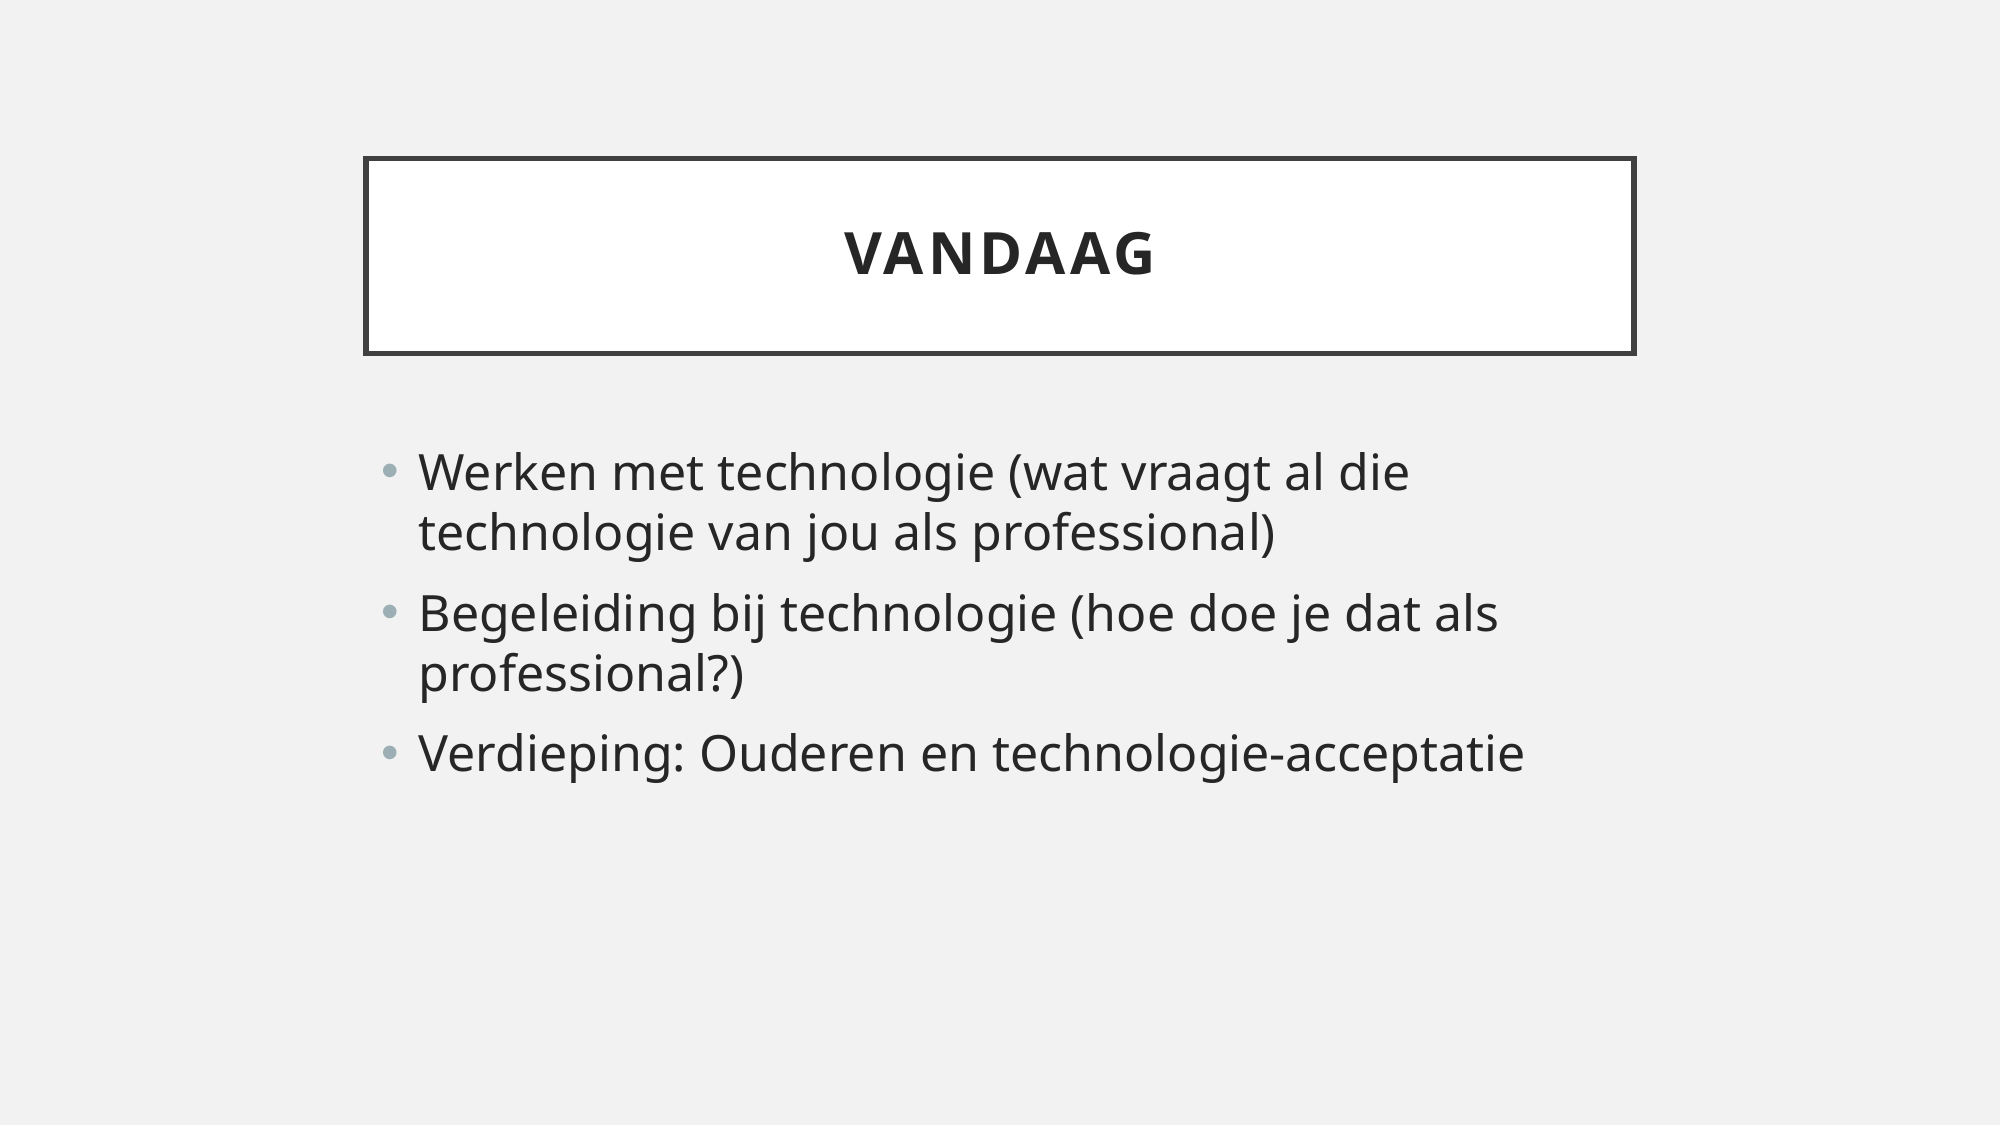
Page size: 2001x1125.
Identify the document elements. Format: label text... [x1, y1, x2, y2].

title vandaag [363, 156, 1637, 356]
list Werken met technologie (wat vraagt al die technologie van jou als professional) Begeleiding bij technologie (hoe doe je dat als professional?) Verdieping: Ouderen en technologie-acceptatie [366, 432, 1634, 942]
